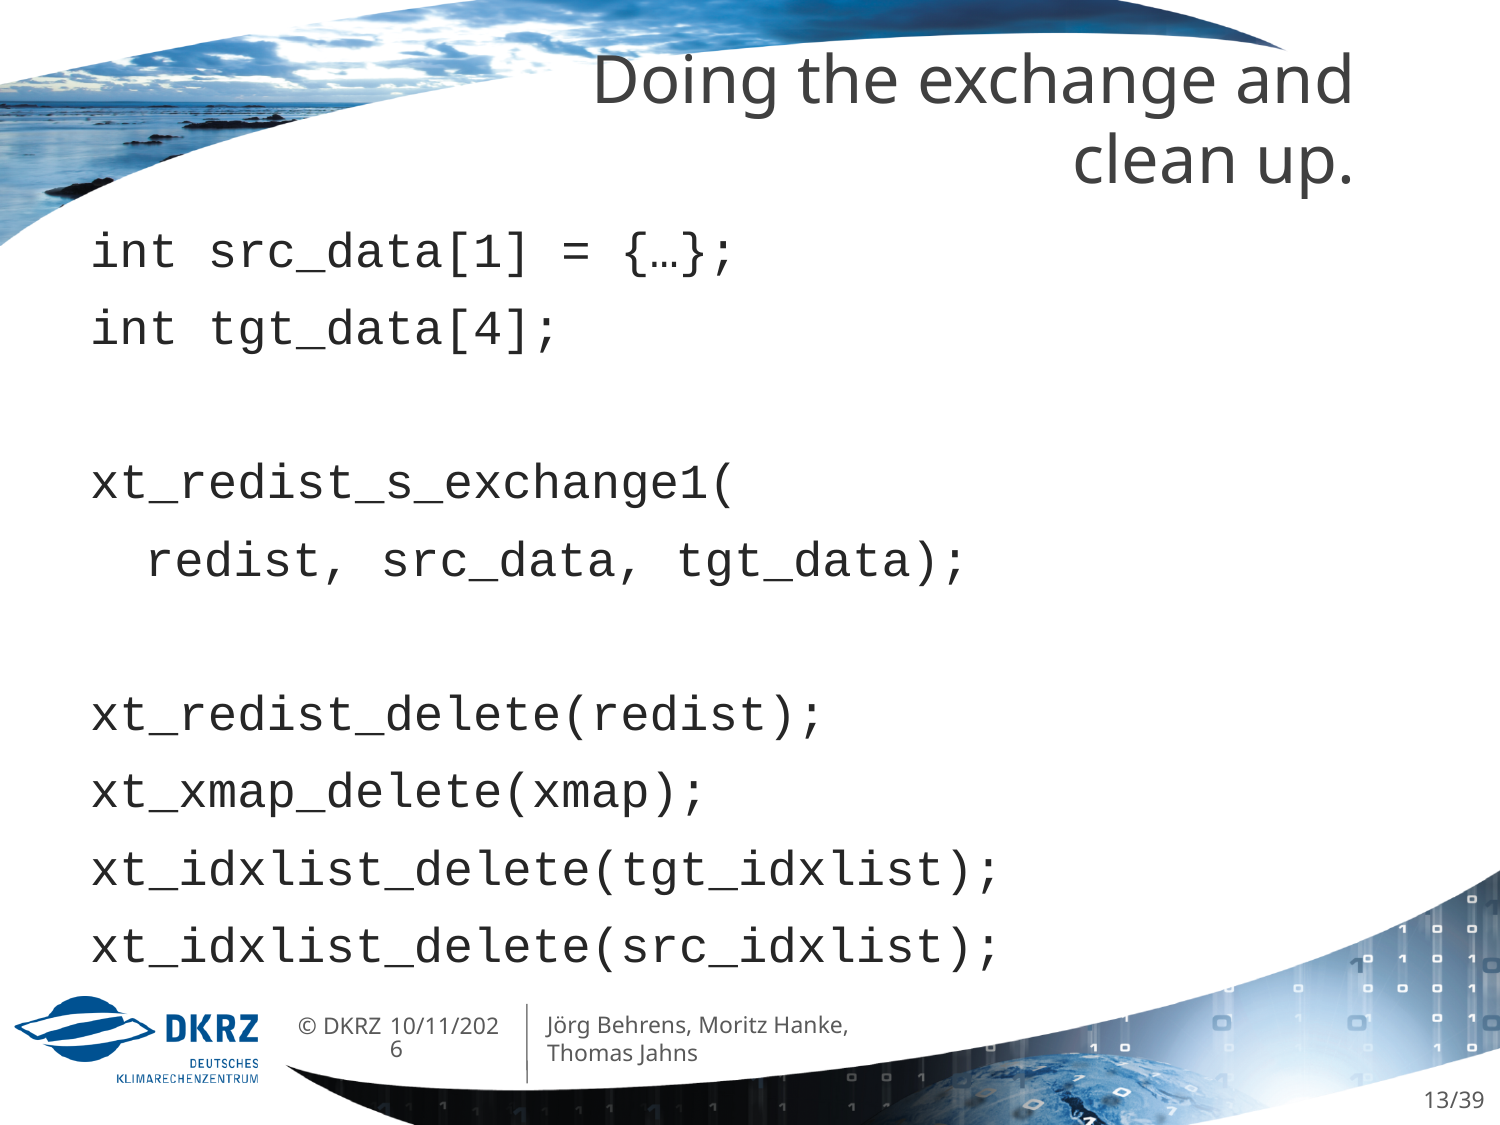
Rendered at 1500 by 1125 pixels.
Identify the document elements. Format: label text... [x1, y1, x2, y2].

slide_number 13 [1333, 1078, 1465, 1125]
title Doing the exchange and clean up. [480, 70, 1372, 165]
list int src_data[1] = {…}; int tgt_data[4]; xt_redist_s_exchange1( redist, src_data, tgt_data); xt_redist_delete(redist); xt_xmap_delete(xmap); xt_idxlist_delete(tgt_idxlist); xt_idxlist_delete(src_idxlist); [74, 210, 1426, 985]
picture [0, 0, 1288, 246]
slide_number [375, 1004, 528, 1052]
footer Jörg Behrens, Moritz Hanke, Thomas Jahns [532, 1003, 884, 1082]
picture [14, 996, 258, 1083]
picture [285, 867, 1500, 1125]
